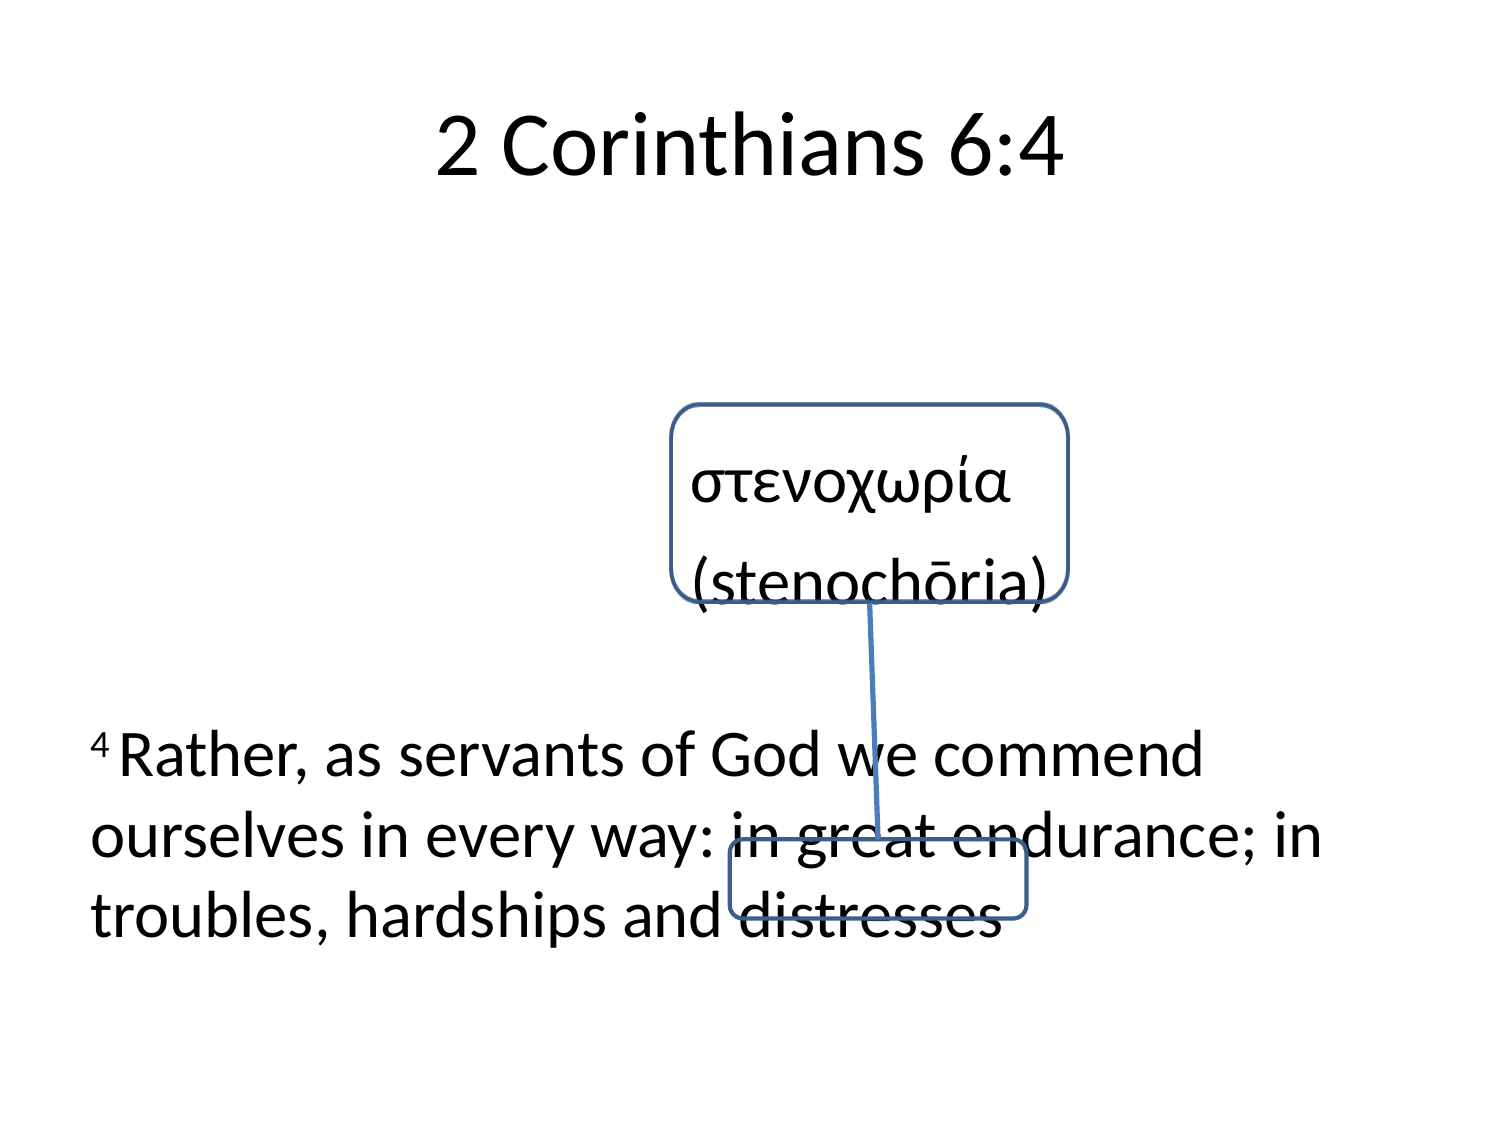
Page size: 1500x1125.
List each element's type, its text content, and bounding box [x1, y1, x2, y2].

list στενοχωρία (stenochōria) 4 Rather, as servants of God we commend ourselves in every way: in great endurance; in troubles, hardships and distresses [75, 262, 1425, 1005]
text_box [869, 603, 879, 840]
text_box [727, 837, 1029, 921]
title 2 Corinthians 6:4 [75, 45, 1425, 233]
picture [669, 402, 1070, 604]
